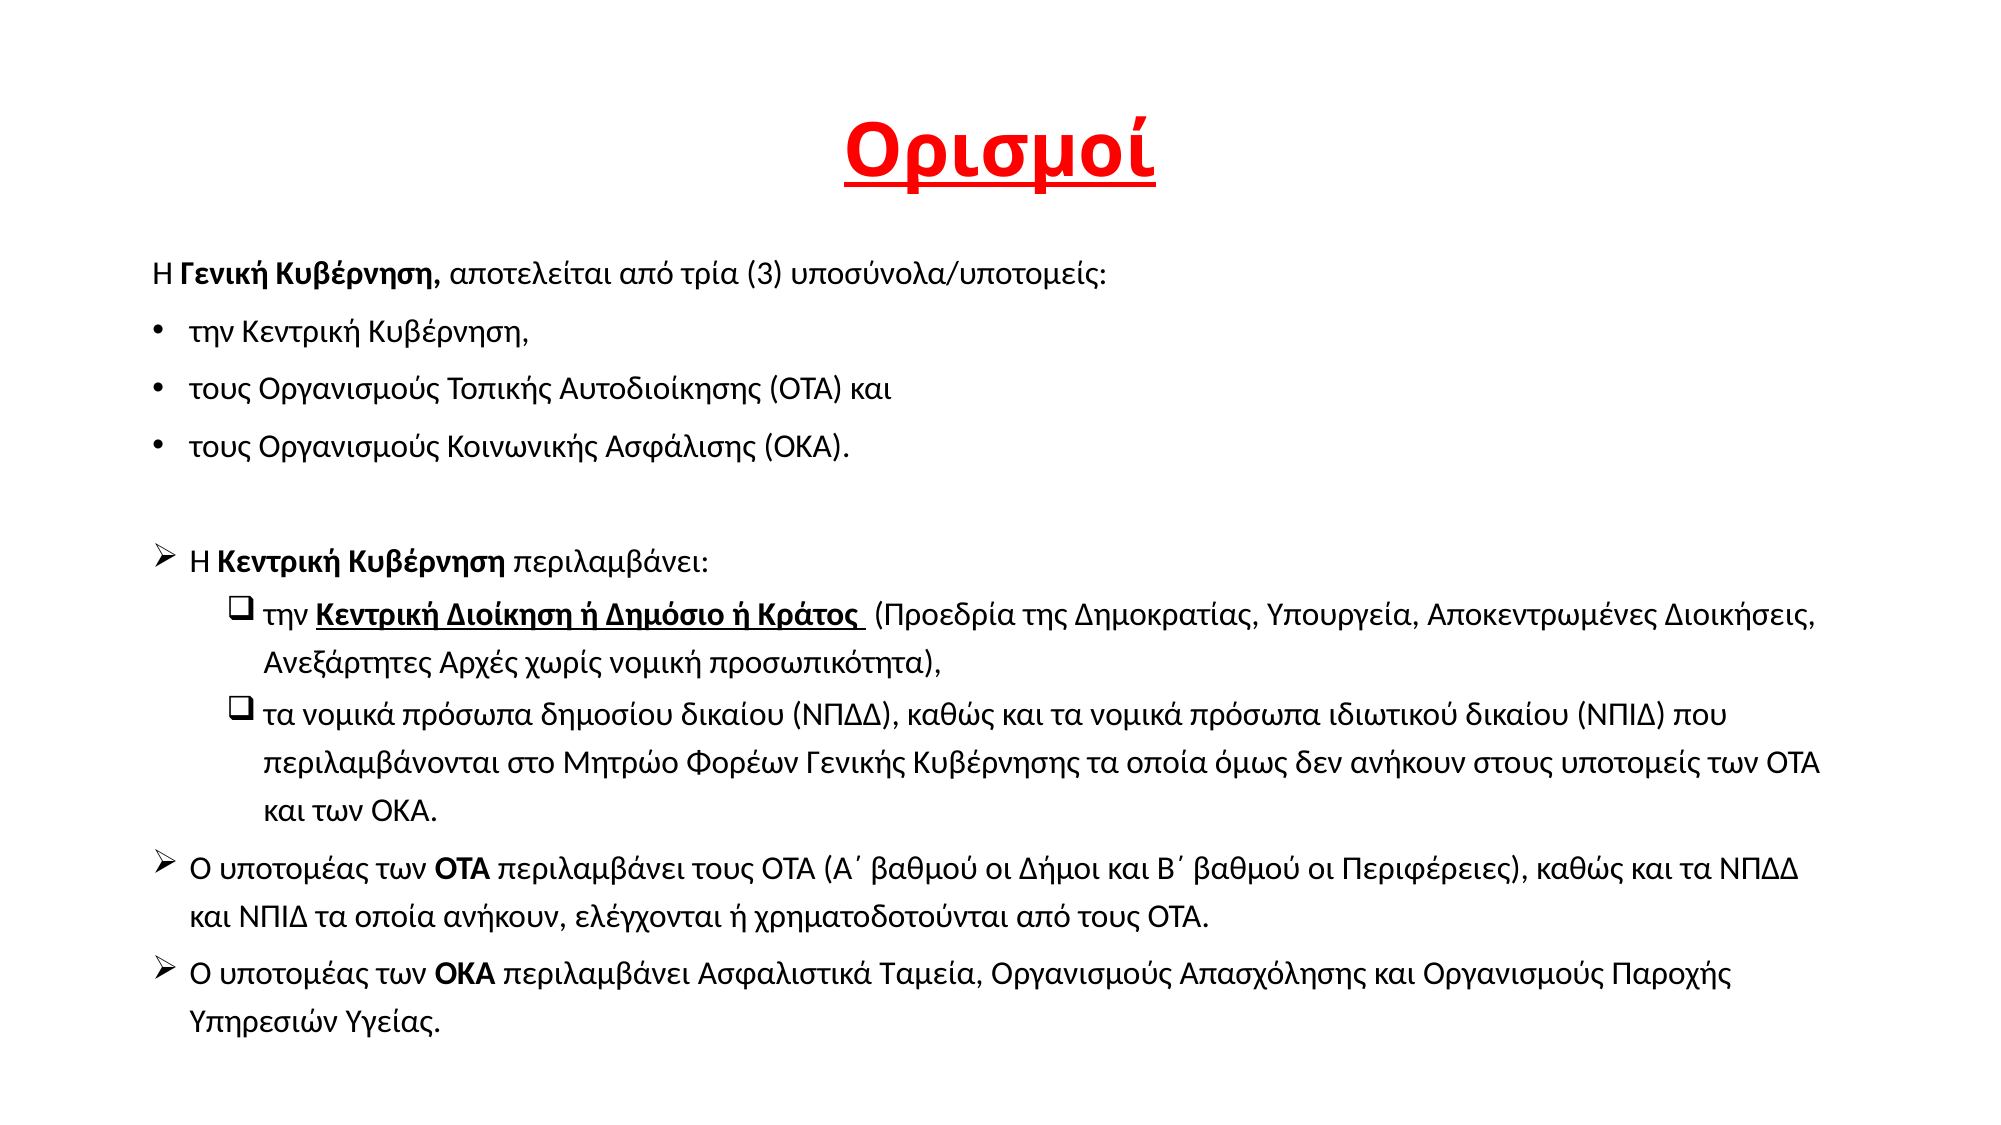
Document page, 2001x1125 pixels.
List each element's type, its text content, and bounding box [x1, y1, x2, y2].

list Η Γενική Κυβέρνηση, αποτελείται από τρία (3) υποσύνολα/υποτομείς: την Κεντρική Κυβέρνηση, τους Οργανισμούς Τοπικής Αυτοδιοίκησης (ΟΤΑ) και τους Οργανισμούς Κοινωνικής Ασφάλισης (ΟΚΑ). Η Κεντρική Κυβέρνηση περιλαμβάνει: την Κεντρική Διοίκηση ή Δημόσιο ή Κράτος (Προεδρία της Δημοκρατίας, Υπουργεία, Αποκεντρωμένες Διοικήσεις, Ανεξάρτητες Αρχές χωρίς νομική προσωπικότητα), τα νομικά πρόσωπα δημοσίου δικαίου (ΝΠΔΔ), καθώς και τα νομικά πρόσωπα ιδιωτικού δικαίου (ΝΠΙΔ) που περιλαμβάνονται στο Μητρώο Φορέων Γενικής Κυβέρνησης τα οποία όμως δεν ανήκουν στους υποτομείς των ΟΤΑ και των ΟΚΑ. Ο υποτομέας των ΟΤΑ περιλαμβάνει τους ΟΤΑ (Α΄ βαθμού οι Δήμοι και Β΄ βαθμού οι Περιφέρειες), καθώς και τα ΝΠΔΔ και ΝΠΙΔ τα οποία ανήκουν, ελέγχονται ή χρηματοδοτούνται από τους ΟΤΑ. Ο υποτομέας των ΟΚΑ περιλαμβάνει Ασφαλιστικά Ταμεία, Οργανισμούς Απασχόλησης και Οργανισμούς Παροχής Υπηρεσιών Υγείας. [137, 236, 1863, 1049]
title Ορισμοί [137, 43, 1863, 236]
